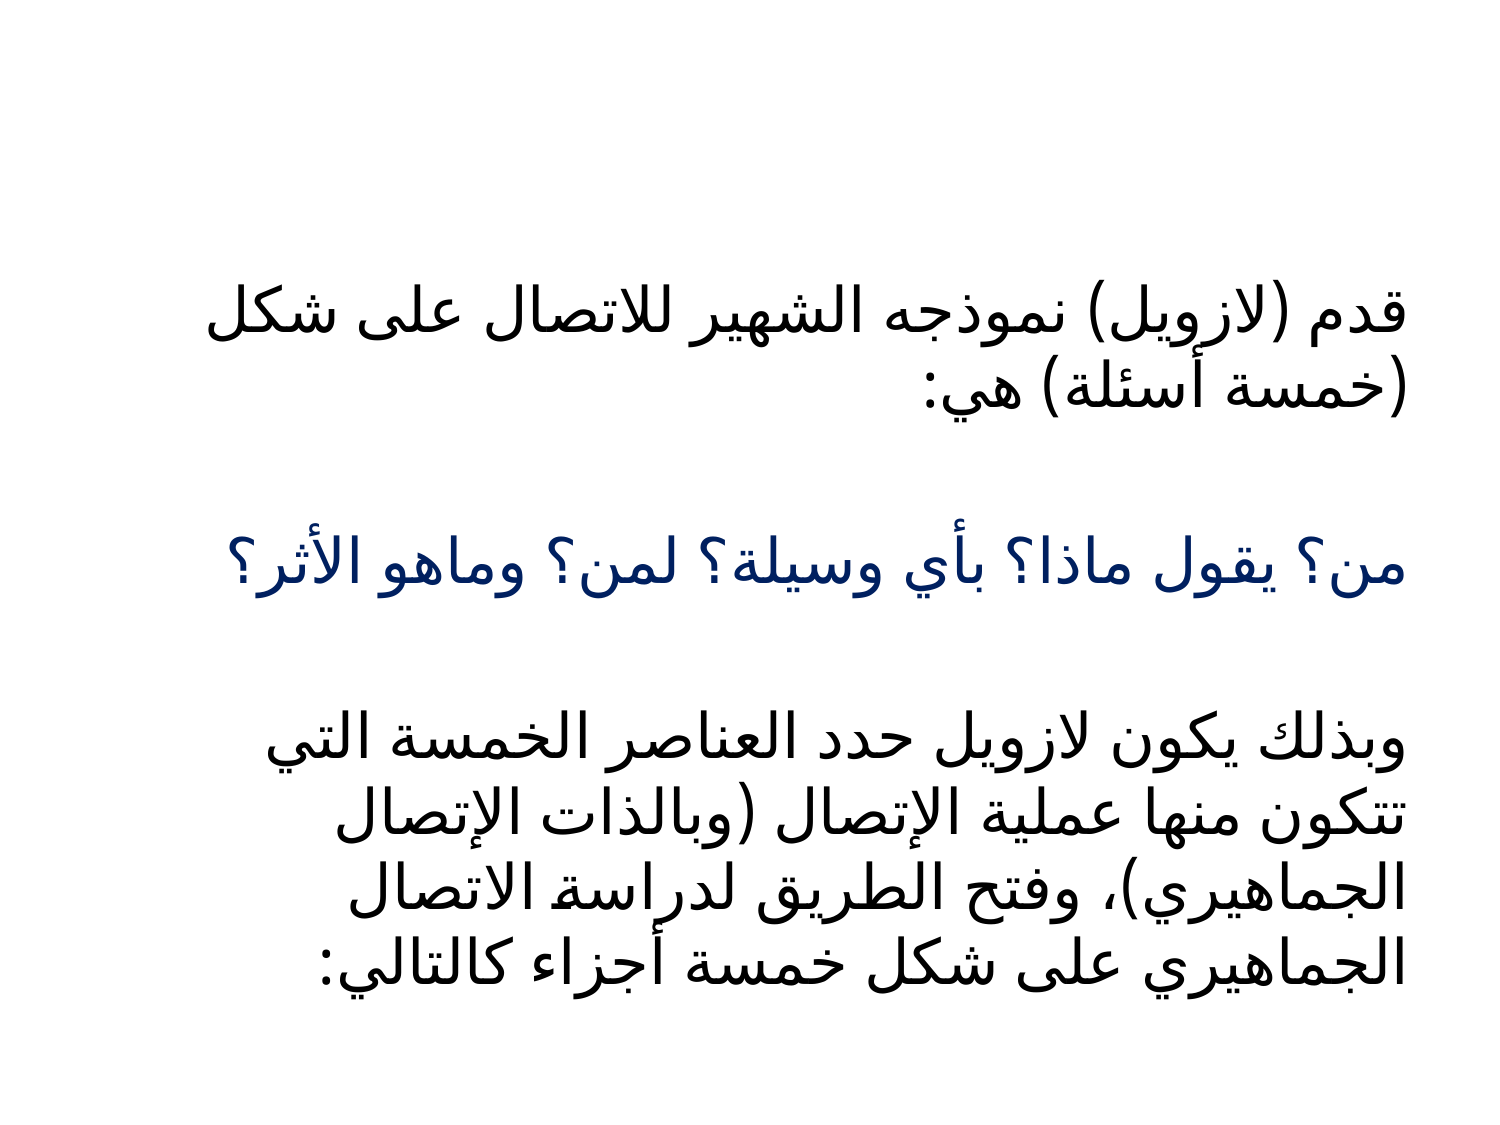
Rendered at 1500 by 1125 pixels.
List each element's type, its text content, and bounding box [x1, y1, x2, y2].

list قدم (لازويل) نموذجه الشهير للاتصال على شكل (خمسة أسئلة) هي: من؟ يقول ماذا؟ بأي وسيلة؟ لمن؟ وماهو الأثر؟ وبذلك يكون لازويل حدد العناصر الخمسة التي تتكون منها عملية الإتصال (وبالذات الإتصال الجماهيري)، وفتح الطريق لدراسة الاتصال الجماهيري على شكل خمسة أجزاء كالتالي: [88, 262, 1425, 1005]
